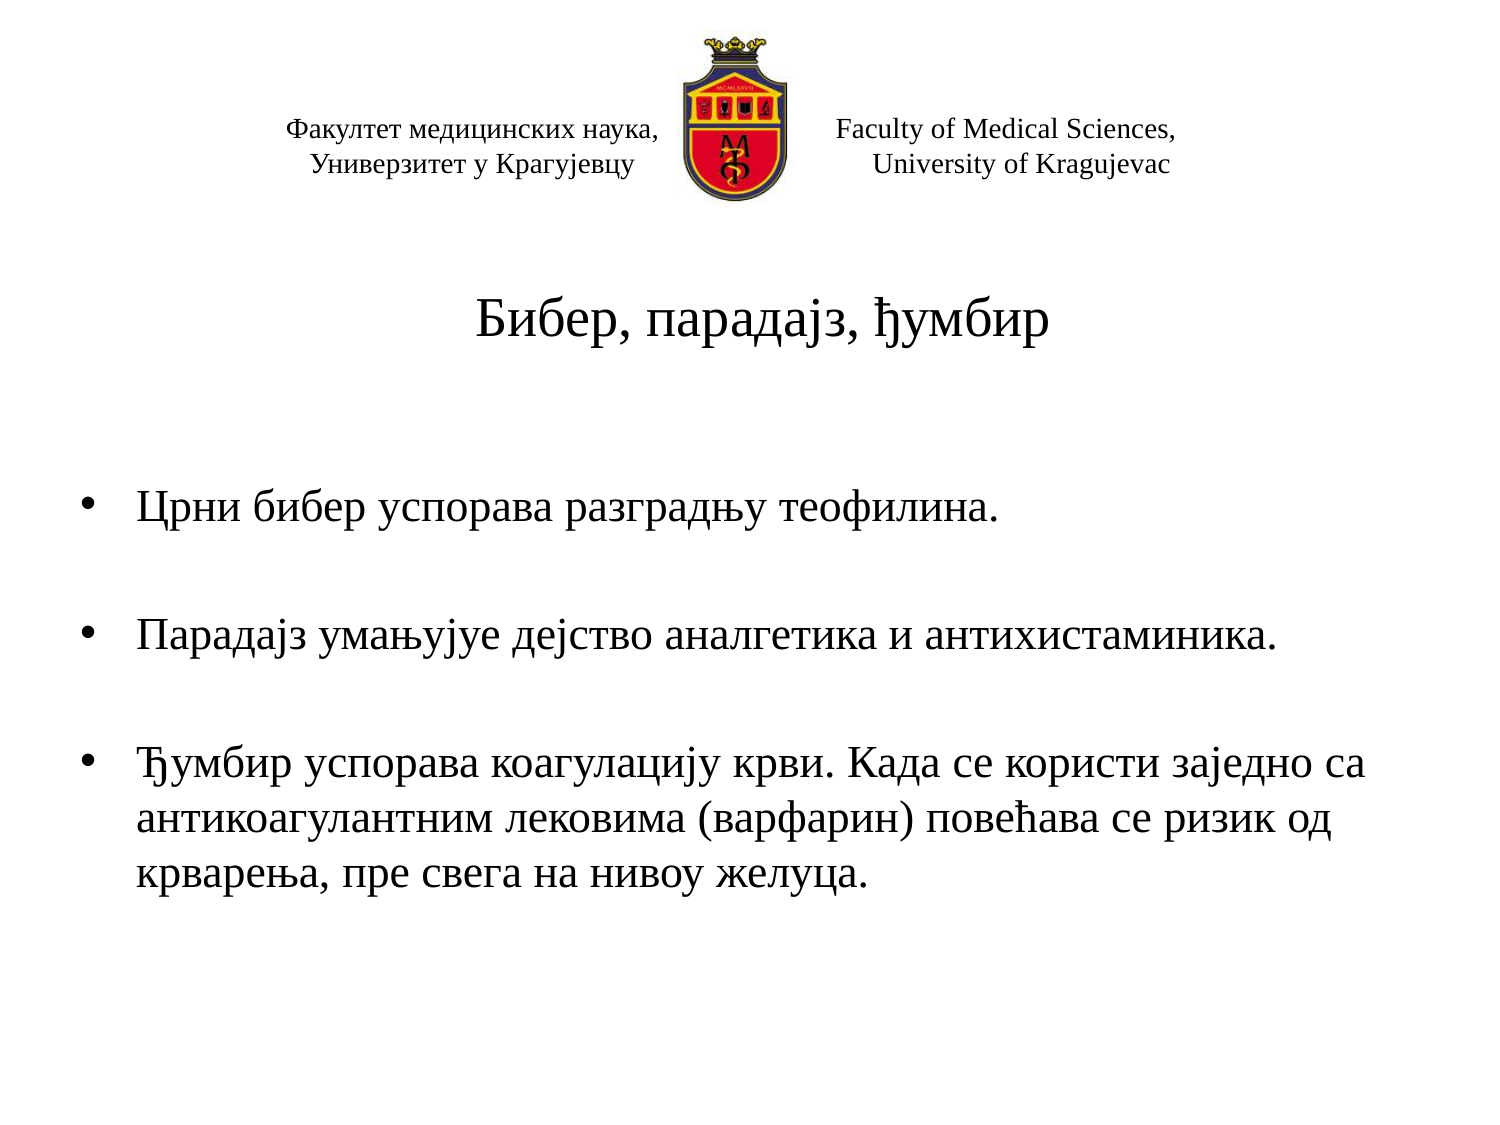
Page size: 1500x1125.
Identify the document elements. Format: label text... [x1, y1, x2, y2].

list Црни бибер успорава разградњу теофилина. Парадајз умањујуе дејство аналгетика и антихистаминика. Ђумбир успорава коагулацију крви. Када се користи заједно са антикоагулантним лековима (варфарин) повећава се ризик од крварења, пре свега на нивоу желуца. [64, 468, 1415, 1071]
title Бибер, парадајз, ђумбир [88, 219, 1439, 408]
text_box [253, 30, 1223, 209]
